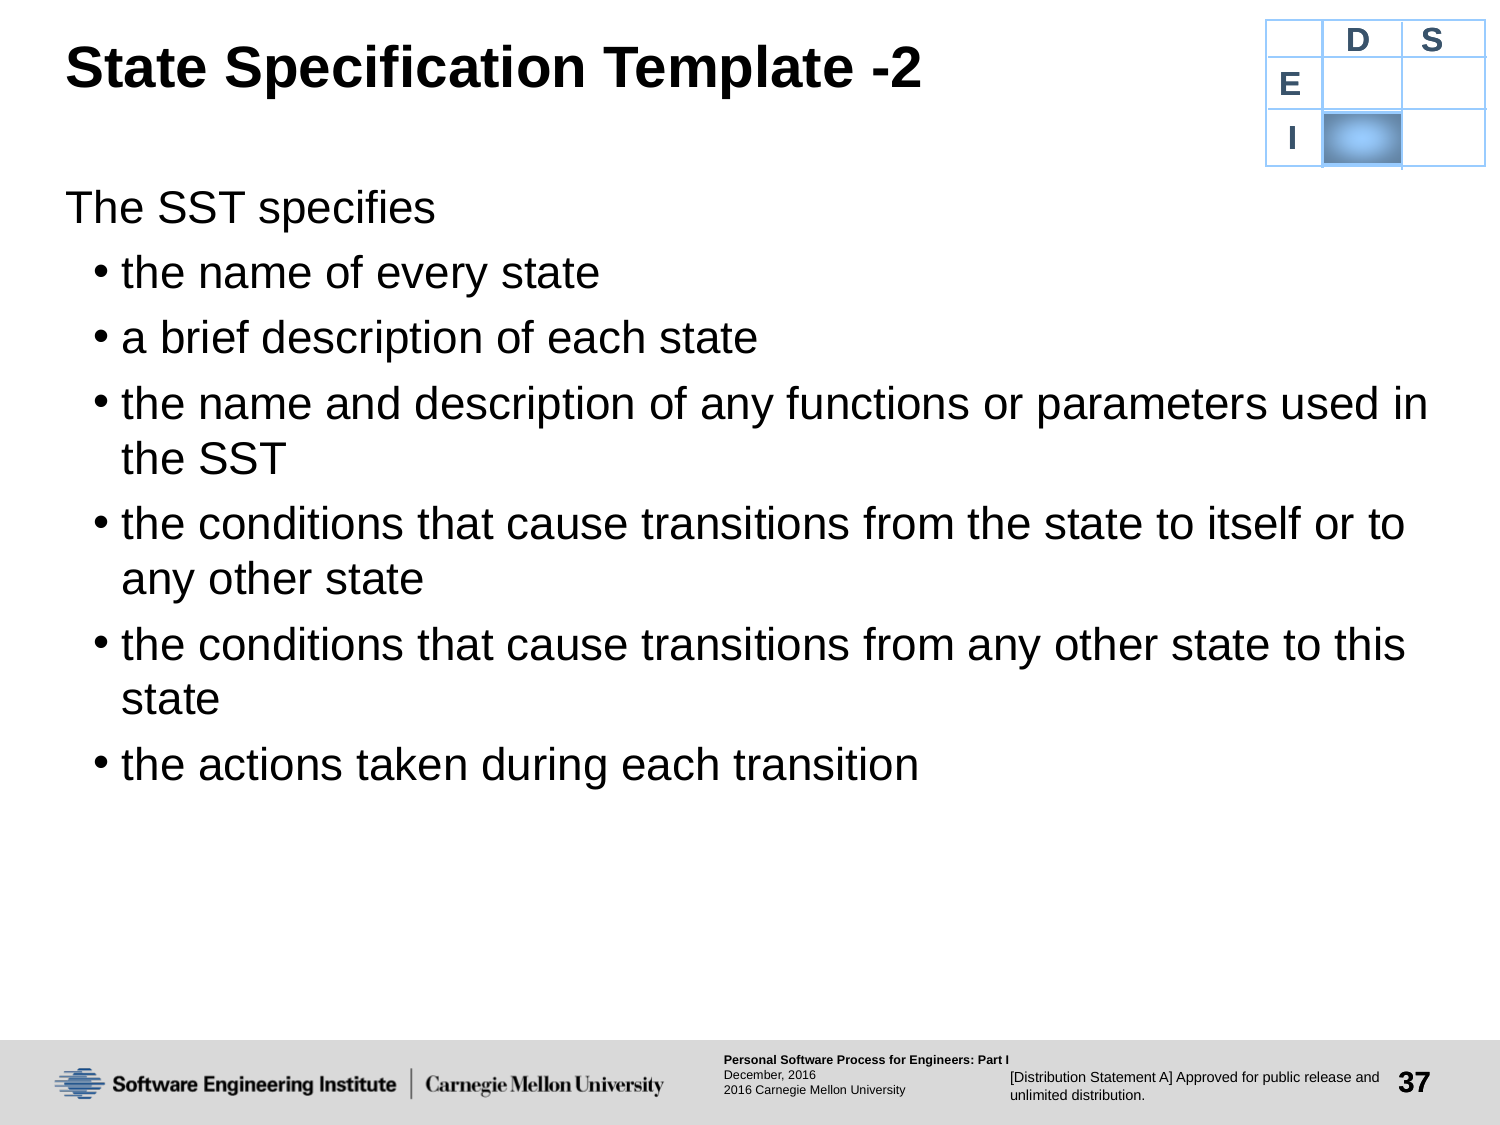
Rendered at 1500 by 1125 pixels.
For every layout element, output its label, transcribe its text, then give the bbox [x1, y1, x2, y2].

list The SST specifies the name of every state a brief description of each state the name and description of any functions or parameters used in the SST the conditions that cause transitions from the state to itself or to any other state the conditions that cause transitions from any other state to this state the actions taken during each transition [65, 177, 1431, 1000]
picture [46, 1061, 673, 1104]
title State Specification Template -2 [65, 37, 1264, 148]
picture [1264, 11, 1491, 173]
